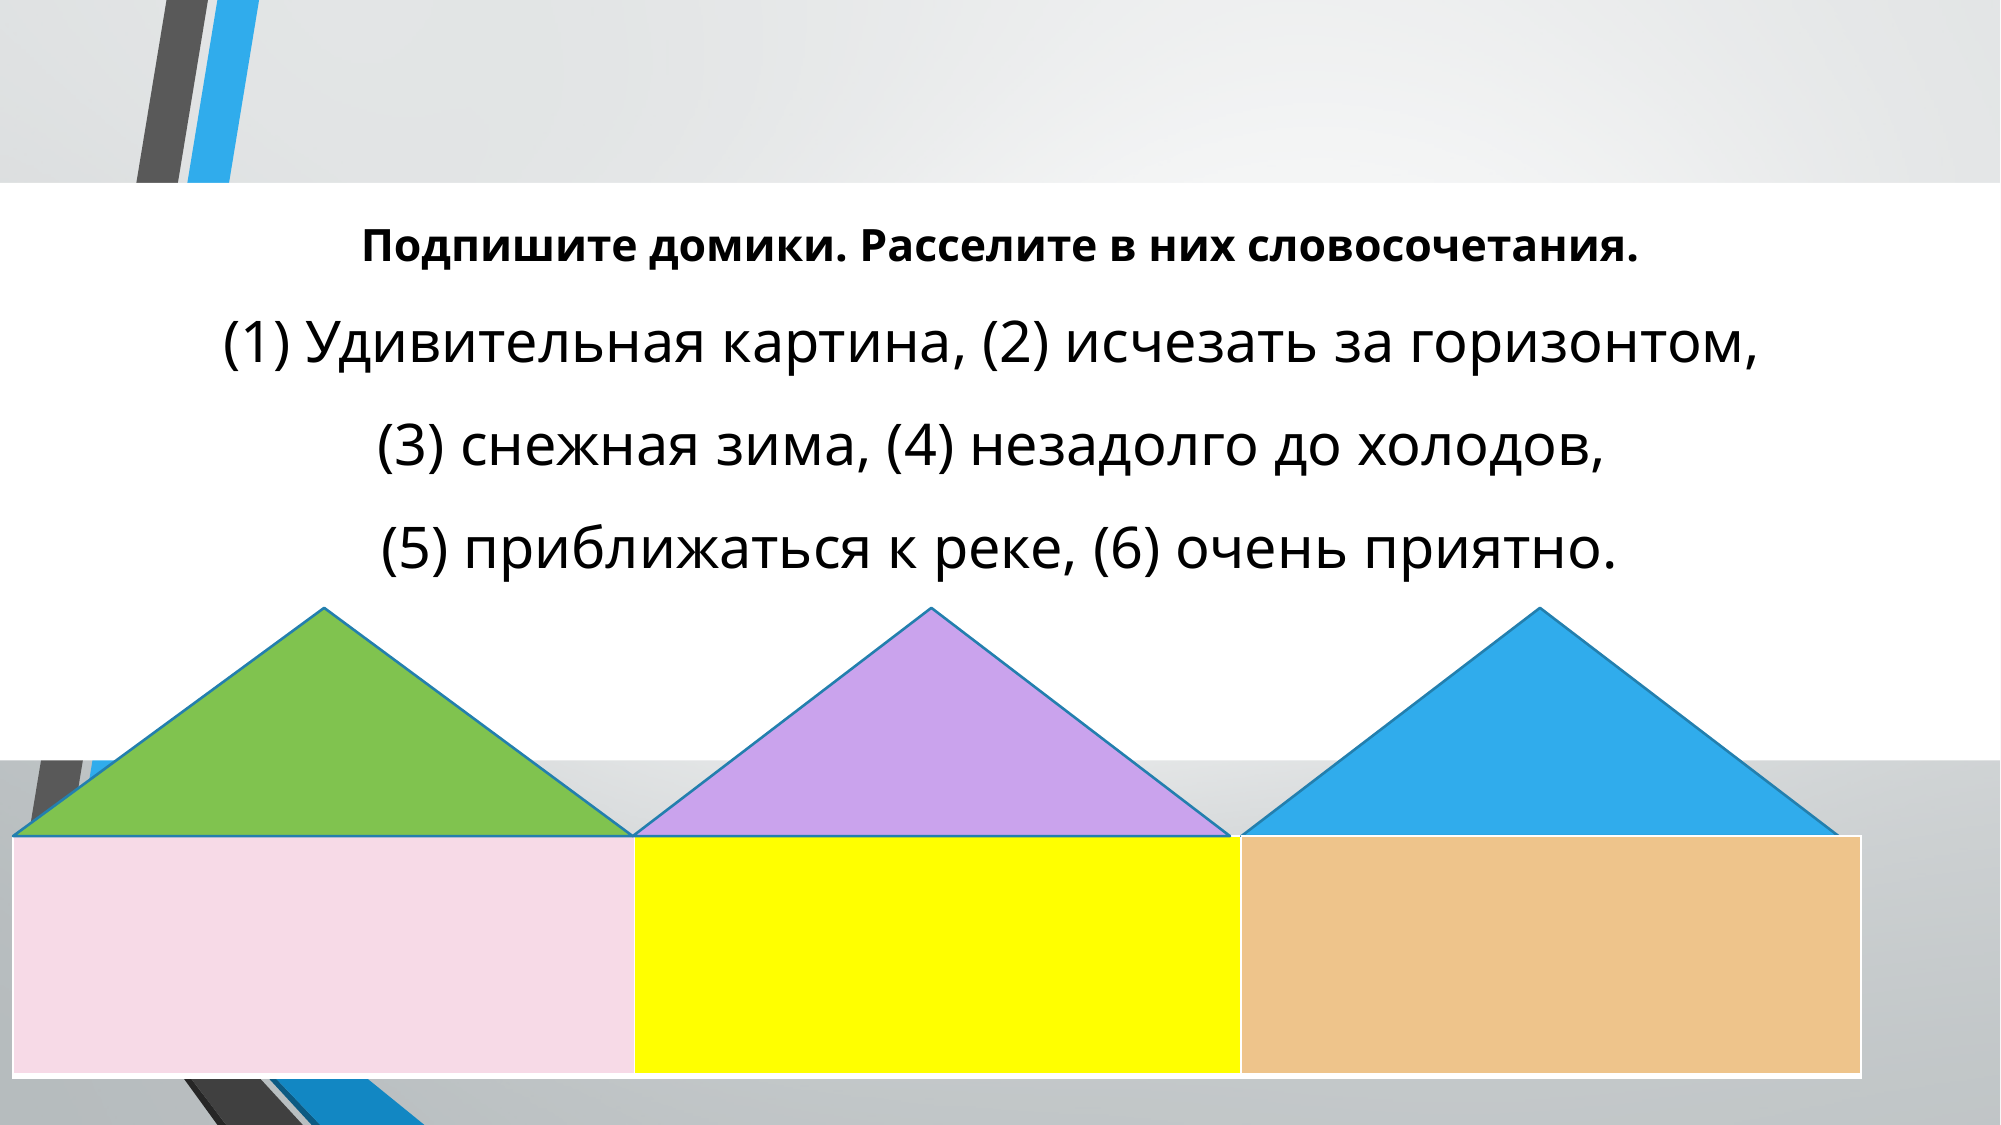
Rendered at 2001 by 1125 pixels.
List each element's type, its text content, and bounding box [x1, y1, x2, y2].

text_box [11, 606, 633, 838]
table_header [1242, 837, 1860, 1073]
title Подпишите домики. Расселите в них словосочетания. (1) Удивительная картина, (2) исчезать за горизонтом, (3) снежная зима, (4) незадолго до холодов, (5) приближаться к реке, (6) очень приятно. [0, 182, 2000, 761]
table_header [635, 837, 1240, 1073]
table_header [14, 838, 634, 1073]
text_box [631, 606, 1232, 838]
text_box [1240, 606, 1840, 835]
